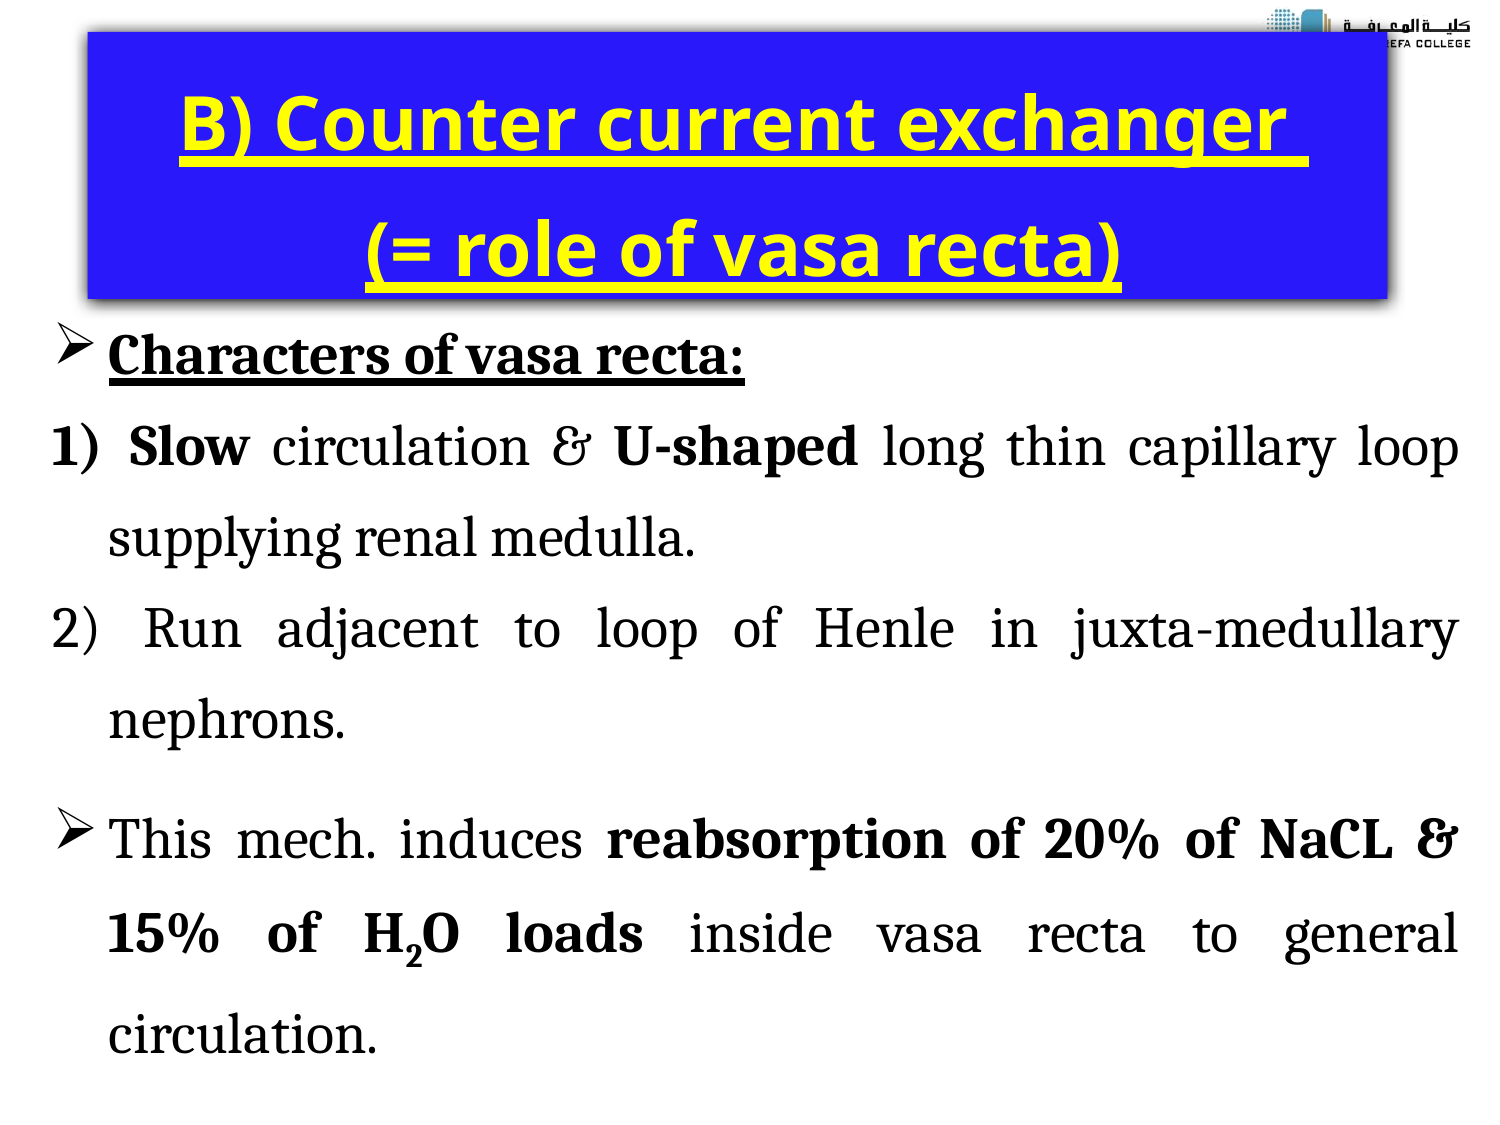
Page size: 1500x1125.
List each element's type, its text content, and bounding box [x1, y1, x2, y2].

title B) Counter current exchanger (= role of vasa recta) [87, 31, 1388, 299]
picture [1262, 0, 1475, 65]
list Characters of vasa recta: Slow circulation & U-shaped long thin capillary loop supplying renal medulla. Run adjacent to loop of Henle in juxta-medullary nephrons. This mech. induces reabsorption of 20% of NaCL & 15% of H2O loads inside vasa recta to general circulation. [37, 287, 1475, 1125]
